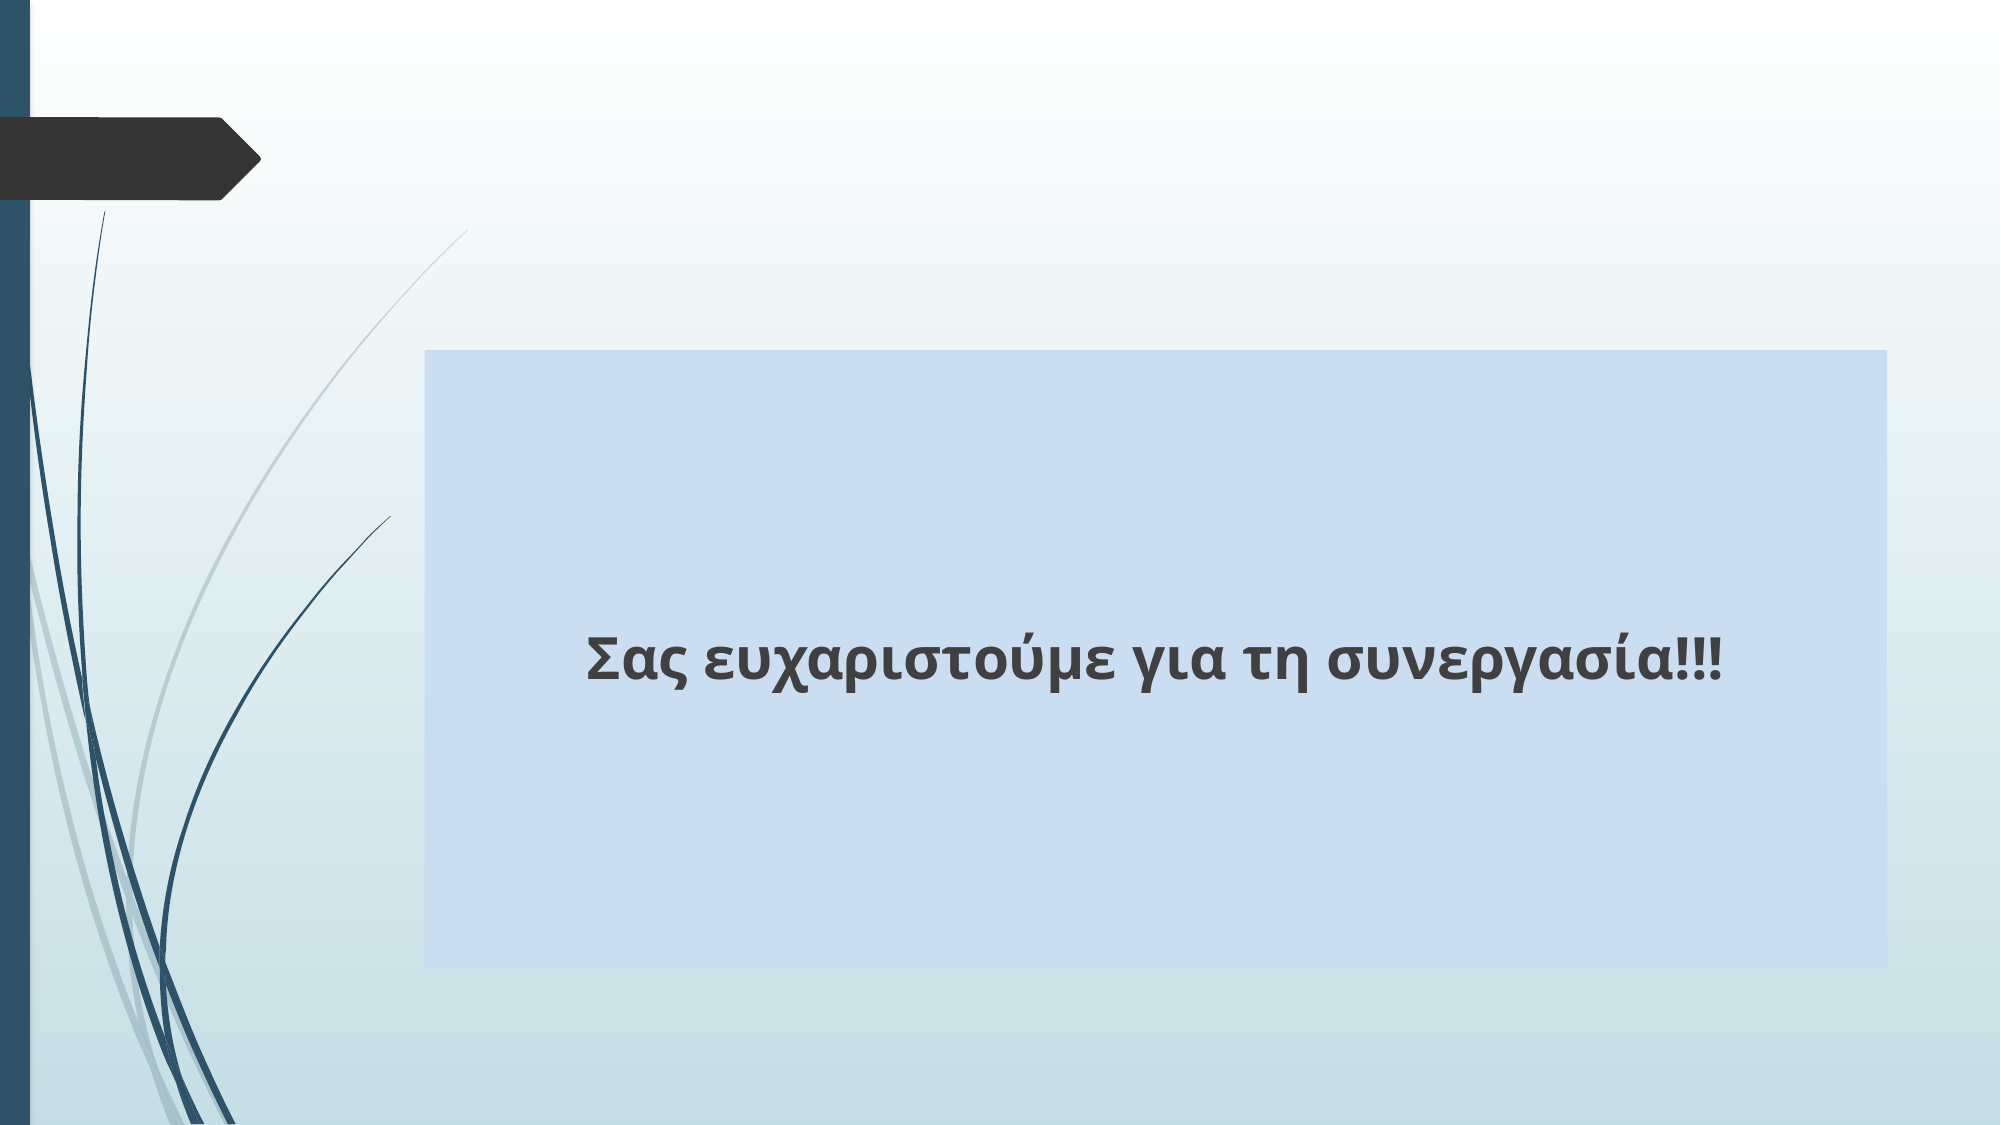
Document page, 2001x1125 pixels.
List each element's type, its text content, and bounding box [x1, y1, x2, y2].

list Σας ευχαριστούμε για τη συνεργασία!!! [424, 350, 1888, 970]
